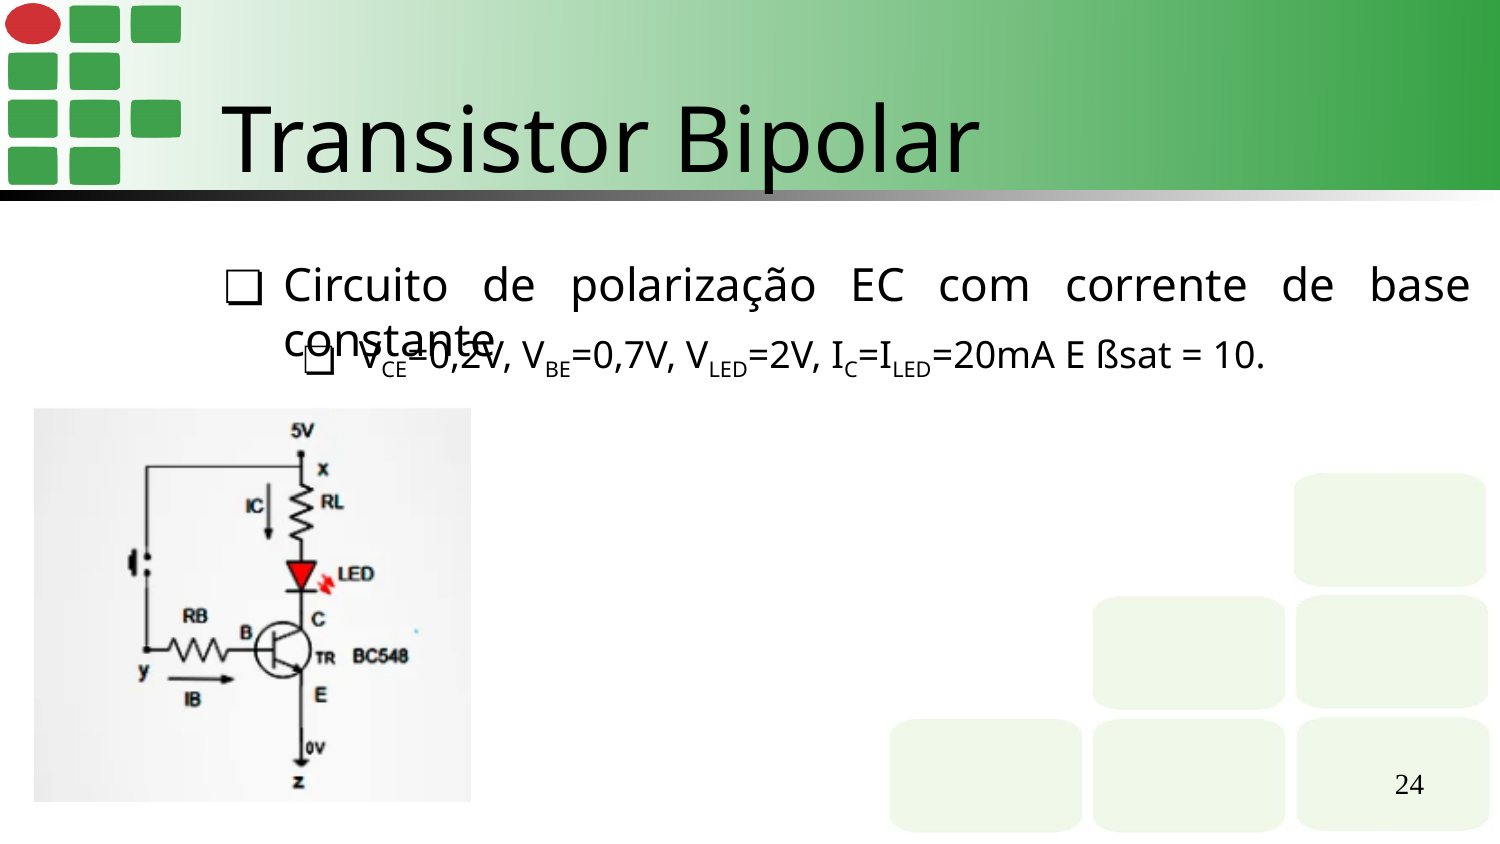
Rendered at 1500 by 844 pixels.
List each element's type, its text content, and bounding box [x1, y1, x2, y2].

picture [33, 404, 471, 802]
slide_number ‹#› [1378, 768, 1425, 827]
picture [5, 3, 181, 185]
text_box Transistor Bipolar [206, 26, 1468, 207]
picture [803, 441, 1495, 835]
text_box Circuito de polarização EC com corrente de base constante [193, 248, 1488, 323]
text_box VCE=0,2V, VBE=0,7V, VLED=2V, IC=ILED=20mA E ßsat = 10. [193, 323, 1488, 399]
